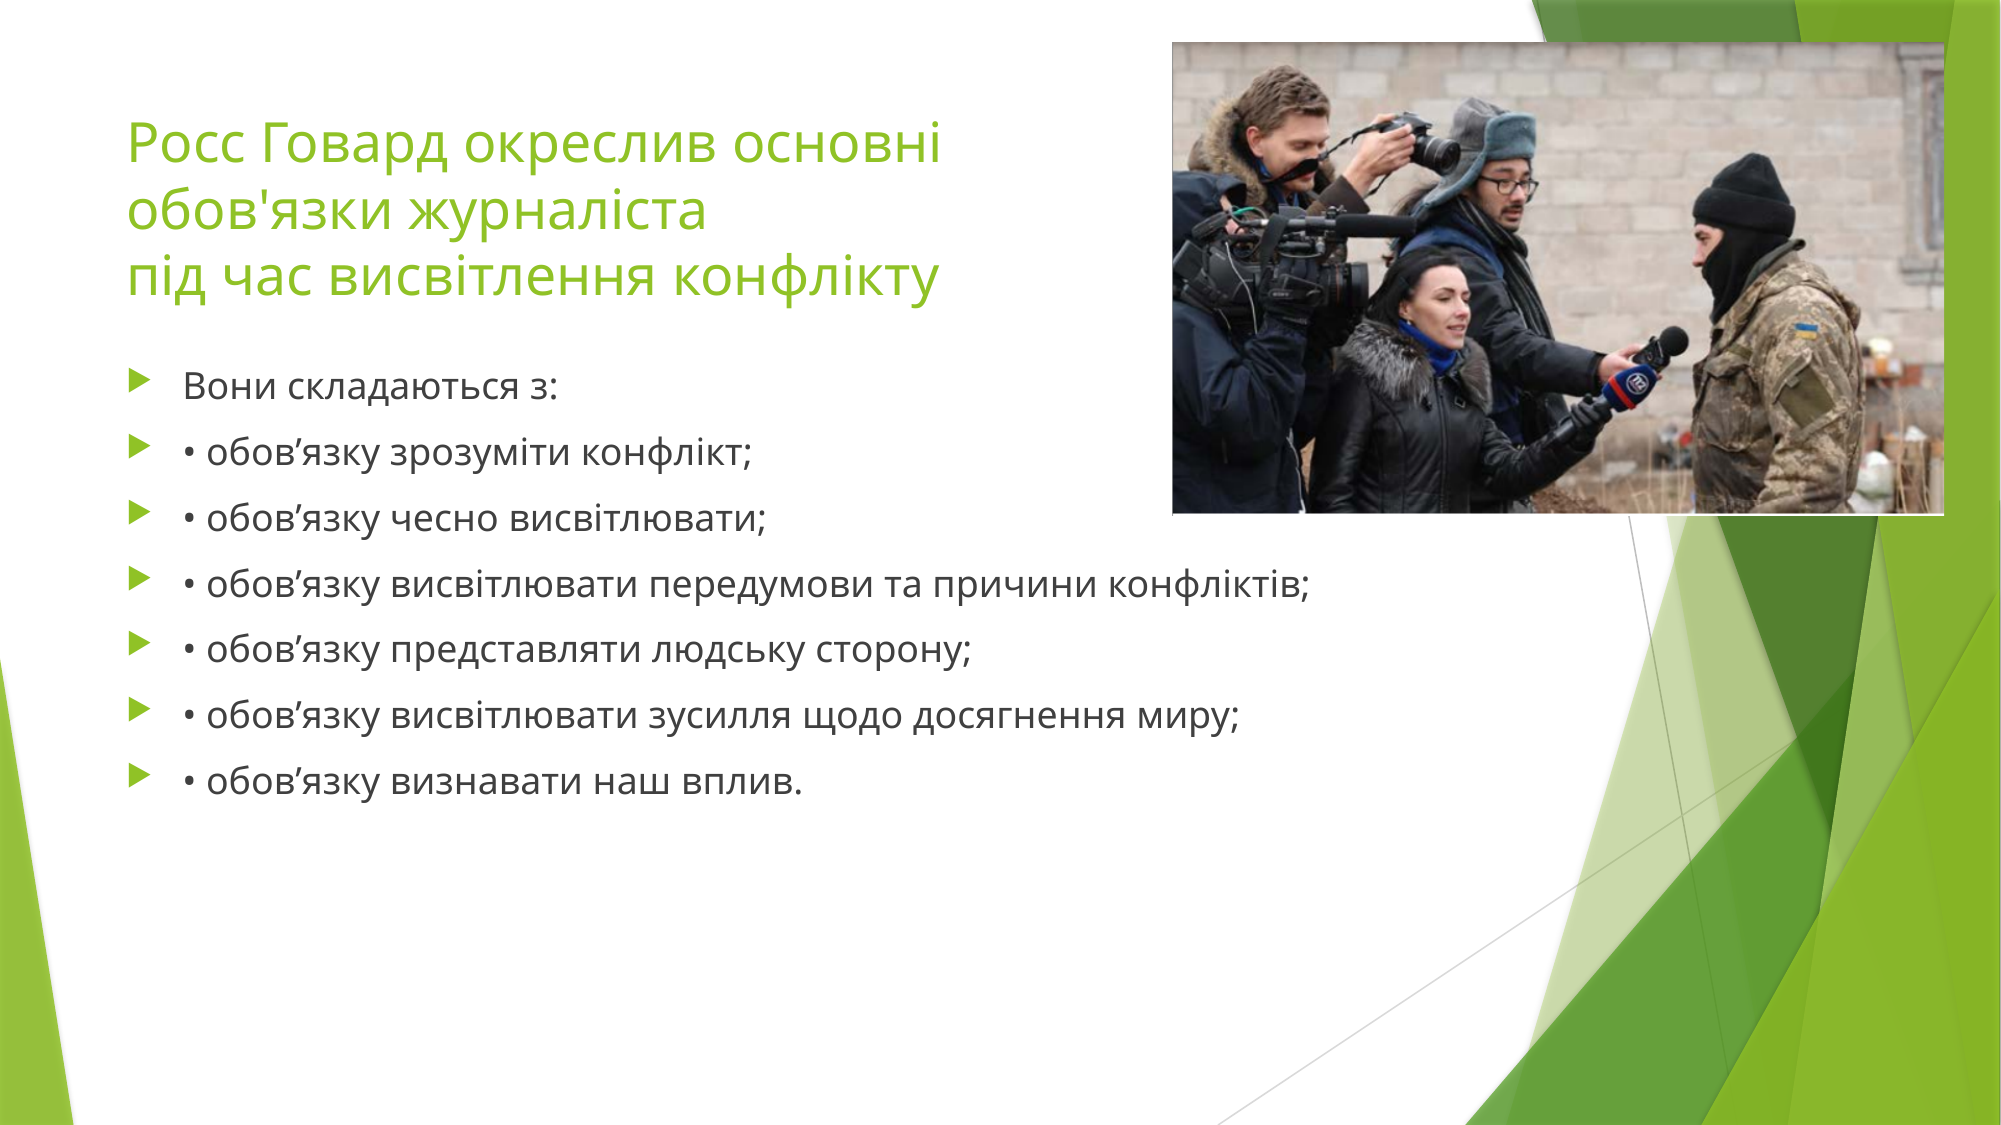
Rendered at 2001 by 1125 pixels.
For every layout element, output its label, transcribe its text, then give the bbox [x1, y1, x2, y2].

list Вони складаються з: • обов’язку зрозуміти конфлікт; • обов’язку чесно висвітлювати; • обов’язку висвітлювати передумови та причини конфліктів; • обов’язку представляти людську сторону; • обов’язку висвітлювати зусилля щодо досягнення миру; • обов’язку визнавати наш вплив. [111, 354, 1522, 992]
title Росс Говард окреслив основні обов'язки журналіста під час висвітлення конфлікту [111, 99, 1166, 317]
picture [1171, 41, 1945, 516]
